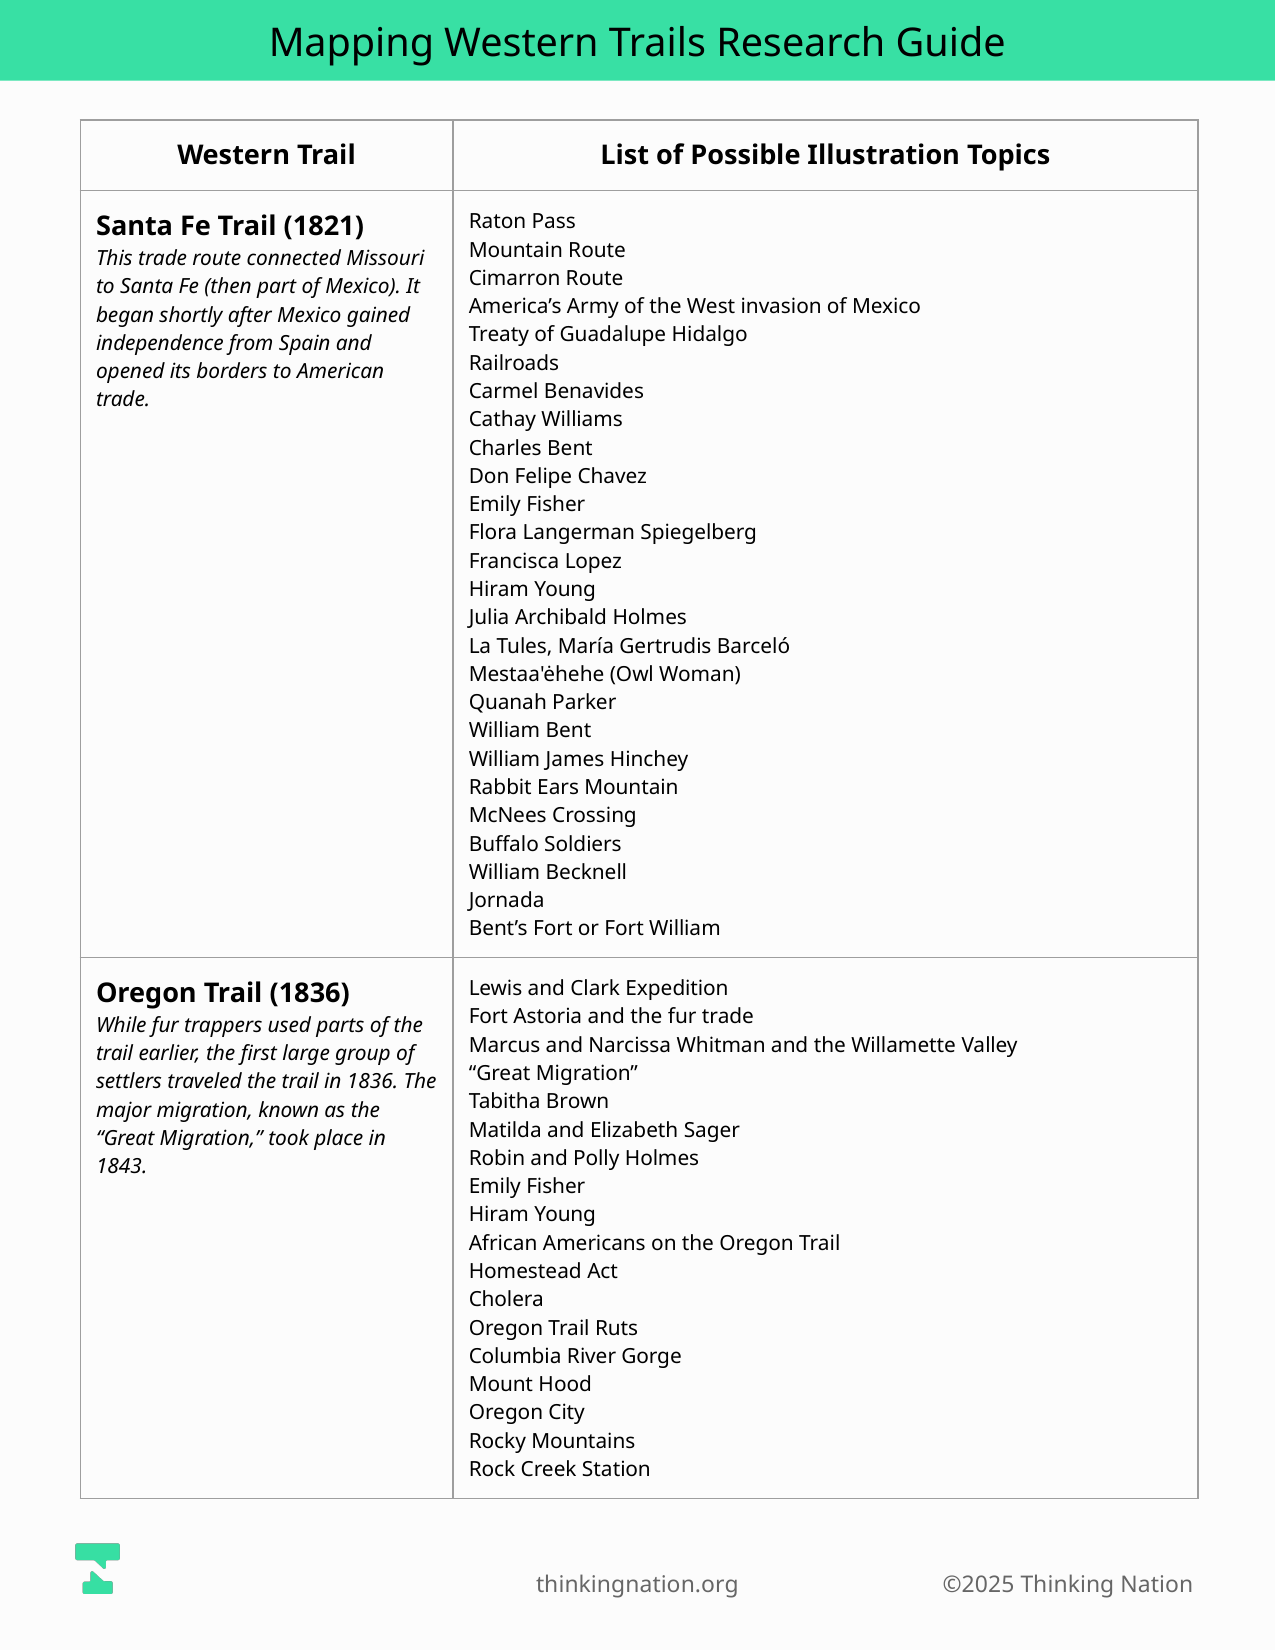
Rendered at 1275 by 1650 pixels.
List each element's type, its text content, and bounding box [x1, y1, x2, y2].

table_header List of Possible Illustration Topics [454, 121, 1197, 190]
table_cell Lewis and Clark Expedition Fort Astoria and the fur trade Marcus and Narcissa Whitman and the Willamette Valley “Great Migration” Tabitha Brown Matilda and Elizabeth Sager Robin and Polly Holmes Emily Fisher Hiram Young African Americans on the Oregon Trail Homestead Act Cholera Oregon Trail Ruts Columbia River Gorge Mount Hood Oregon City Rocky Mountains Rock Creek Station [454, 958, 1197, 1498]
table_cell Santa Fe Trail (1821) This trade route connected Missouri to Santa Fe (then part of Mexico). It began shortly after Mexico gained independence from Spain and opened its borders to American trade. [81, 191, 452, 957]
text_box ©2025 Thinking Nation [907, 1553, 1210, 1605]
table_header Western Trail [81, 121, 452, 190]
table_cell Oregon Trail (1836) While fur trappers used parts of the trail earlier, the first large group of settlers traveled the trail in 1836. The major migration, known as the “Great Migration,” took place in 1843. [81, 958, 452, 1498]
picture [62, 1533, 133, 1604]
text_box thinkingnation.org [486, 1553, 789, 1605]
table_cell Raton Pass Mountain Route Cimarron Route America’s Army of the West invasion of Mexico Treaty of Guadalupe Hidalgo Railroads Carmel Benavides Cathay Williams Charles Bent Don Felipe Chavez Emily Fisher Flora Langerman Spiegelberg Francisca Lopez Hiram Young Julia Archibald Holmes La Tules, María Gertrudis Barceló Mestaa'ėhehe (Owl Woman) Quanah Parker William Bent William James Hinchey Rabbit Ears Mountain McNees Crossing Buffalo Soldiers William Becknell Jornada Bent’s Fort or Fort William [454, 191, 1197, 957]
text_box Mapping Western Trails Research Guide [0, 0, 1275, 81]
